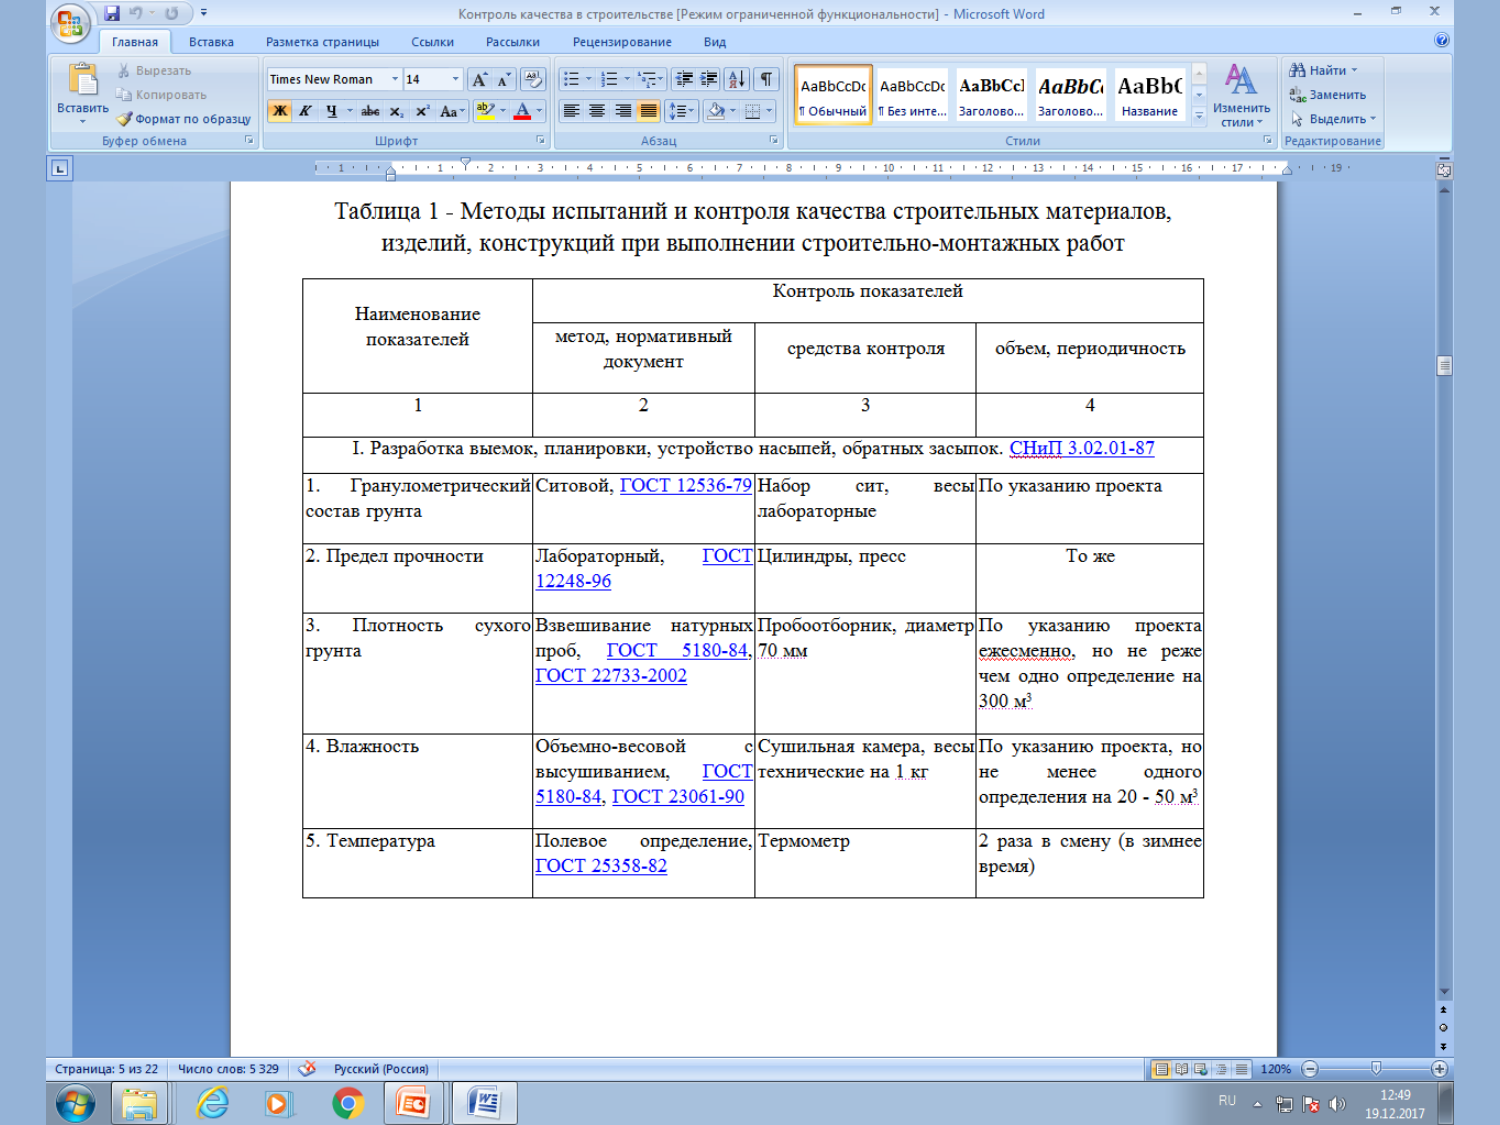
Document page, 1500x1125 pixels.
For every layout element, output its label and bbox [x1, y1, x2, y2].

list [46, 0, 1454, 1125]
